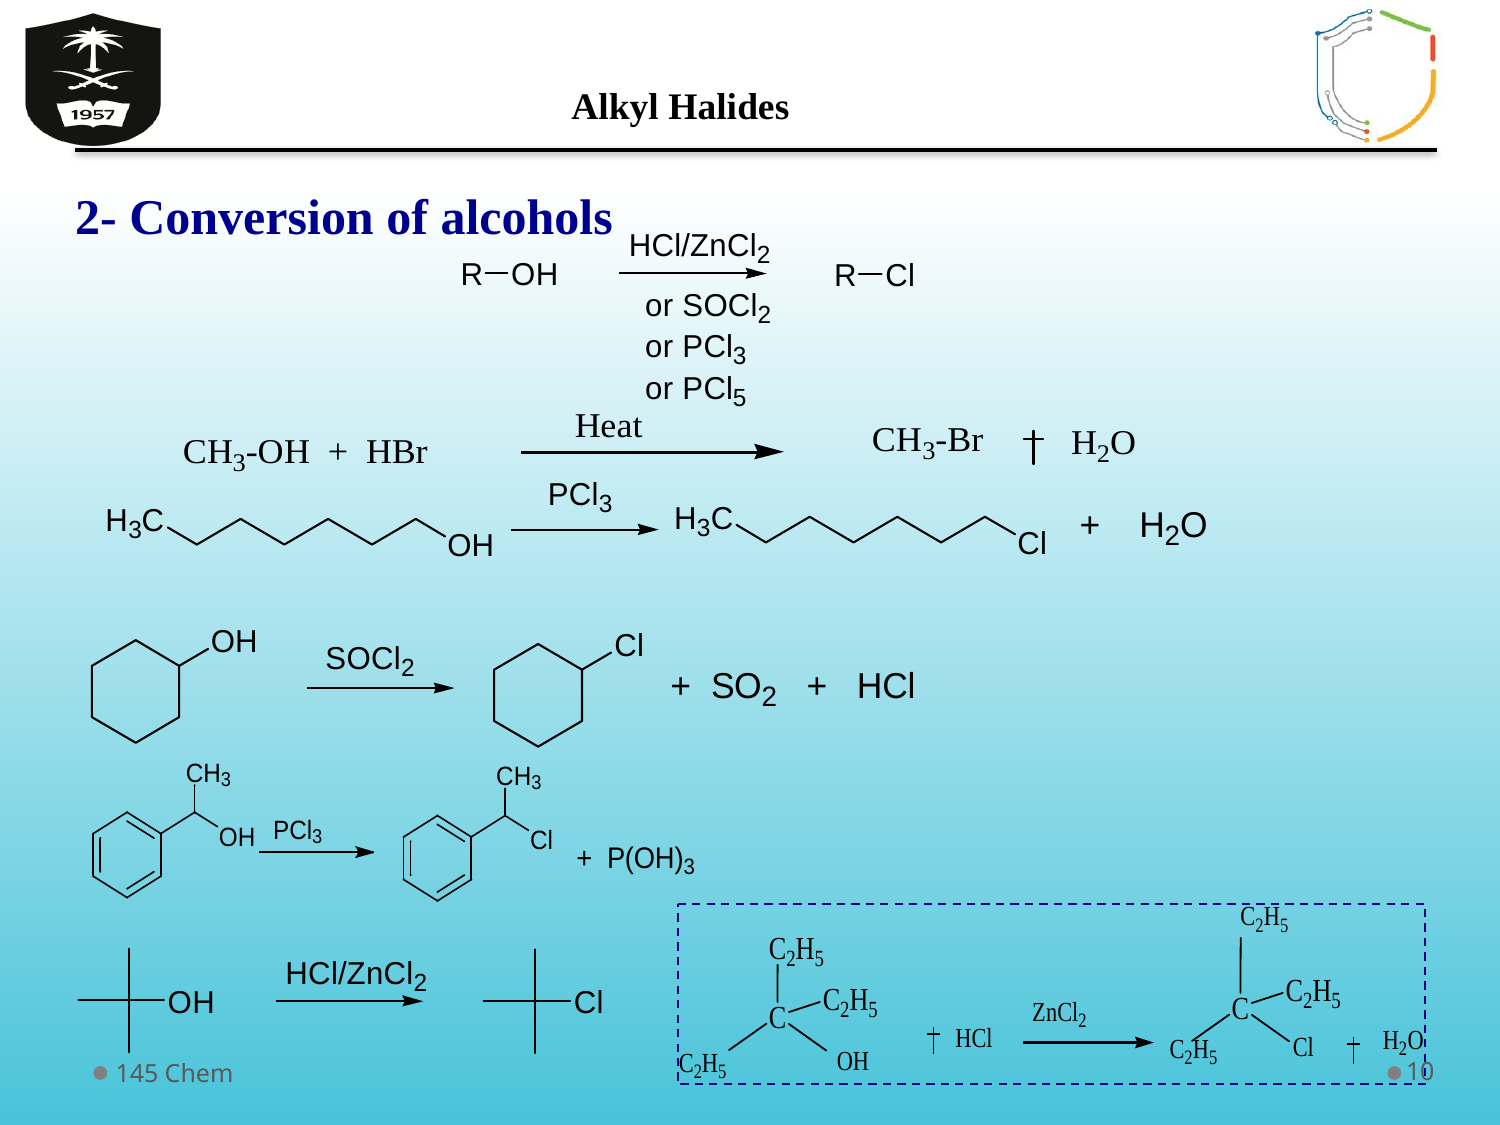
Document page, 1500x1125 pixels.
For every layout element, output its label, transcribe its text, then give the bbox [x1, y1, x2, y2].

text_box Alkyl Halides [556, 74, 805, 135]
picture [1287, 0, 1463, 165]
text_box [88, 762, 703, 918]
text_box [88, 627, 916, 751]
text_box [105, 480, 1208, 558]
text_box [678, 904, 1424, 1084]
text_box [76, 946, 604, 1055]
list 2- Conversion of alcohols [59, 176, 1500, 315]
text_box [460, 231, 916, 407]
slide_number 10 [1401, 1042, 1494, 1103]
footer 145 Chem [108, 1064, 576, 1103]
picture [24, 12, 163, 151]
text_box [178, 408, 1140, 477]
